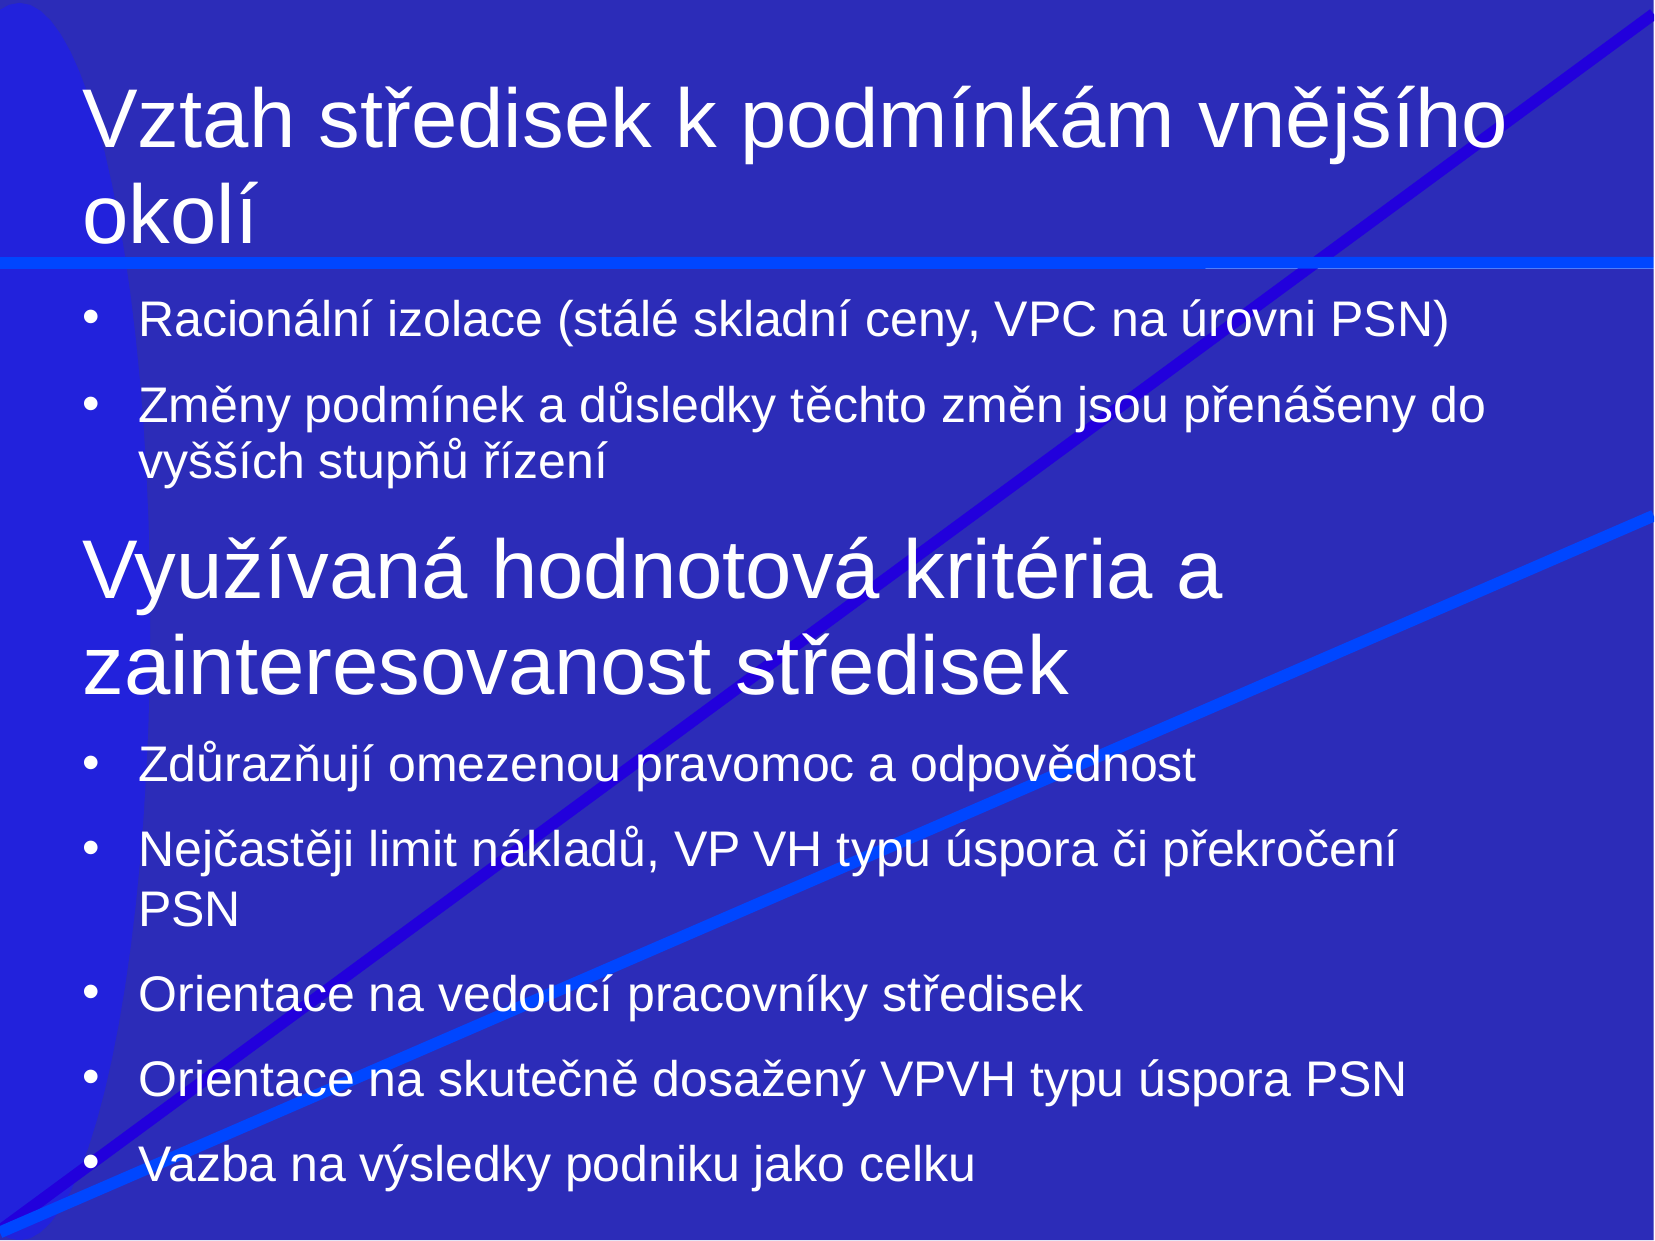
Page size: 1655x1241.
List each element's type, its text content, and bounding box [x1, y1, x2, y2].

title Vztah středisek k podmínkám vnějšího okolí [80, 67, 1574, 275]
text_box Racionální izolace (stálé skladní ceny, VPC na úrovni PSN) Změny podmínek a důsledky těchto změn jsou přenášeny do vyšších stupňů řízení Využívaná hodnotová kritéria a zainteresovanost středisek Zdůrazňují omezenou pravomoc a odpovědnost Nejčastěji limit nákladů, VP VH typu úspora či překročení PSN Orientace na vedoucí pracovníky středisek Orientace na skutečně dosažený VPVH typu úspora PSN Vazba na výsledky podniku jako celku [80, 286, 1519, 1192]
